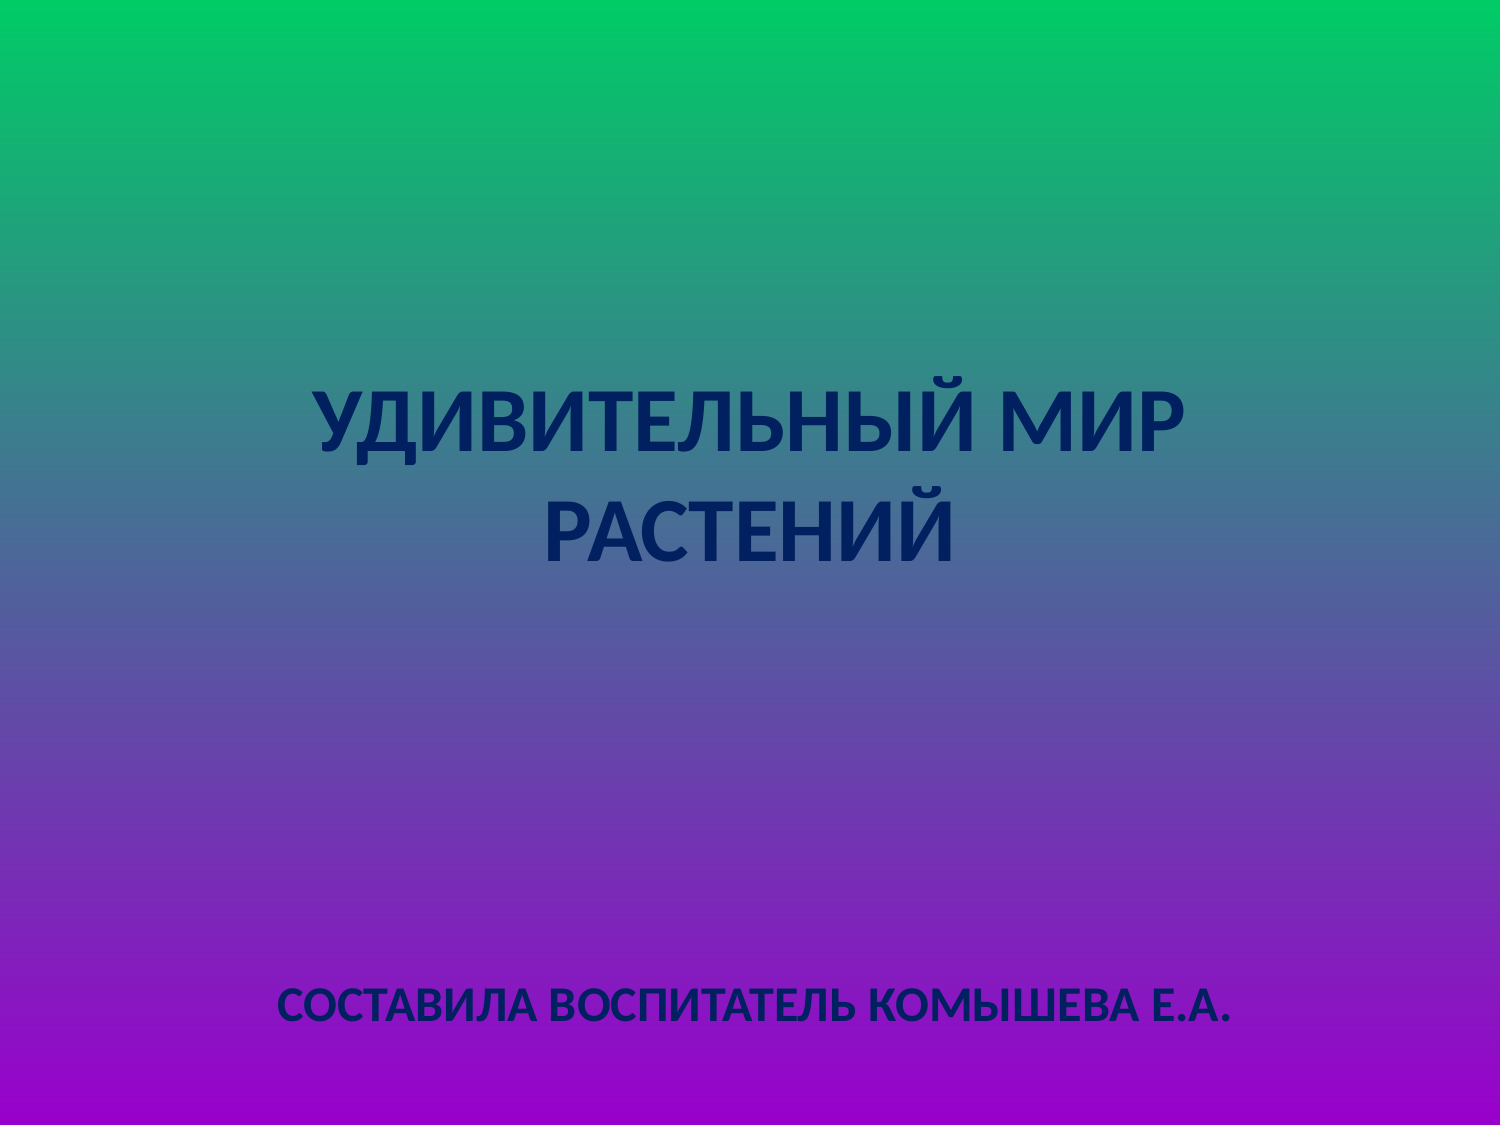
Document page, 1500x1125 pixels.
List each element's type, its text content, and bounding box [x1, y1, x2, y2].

title УДИВИТЕЛЬНЫЙ МИР РАСТЕНИЙ [112, 349, 1388, 591]
subtitle СОСТАВИЛА ВОСПИТАТЕЛЬ КОМЫШЕВА Е.А. [230, 964, 1281, 1055]
